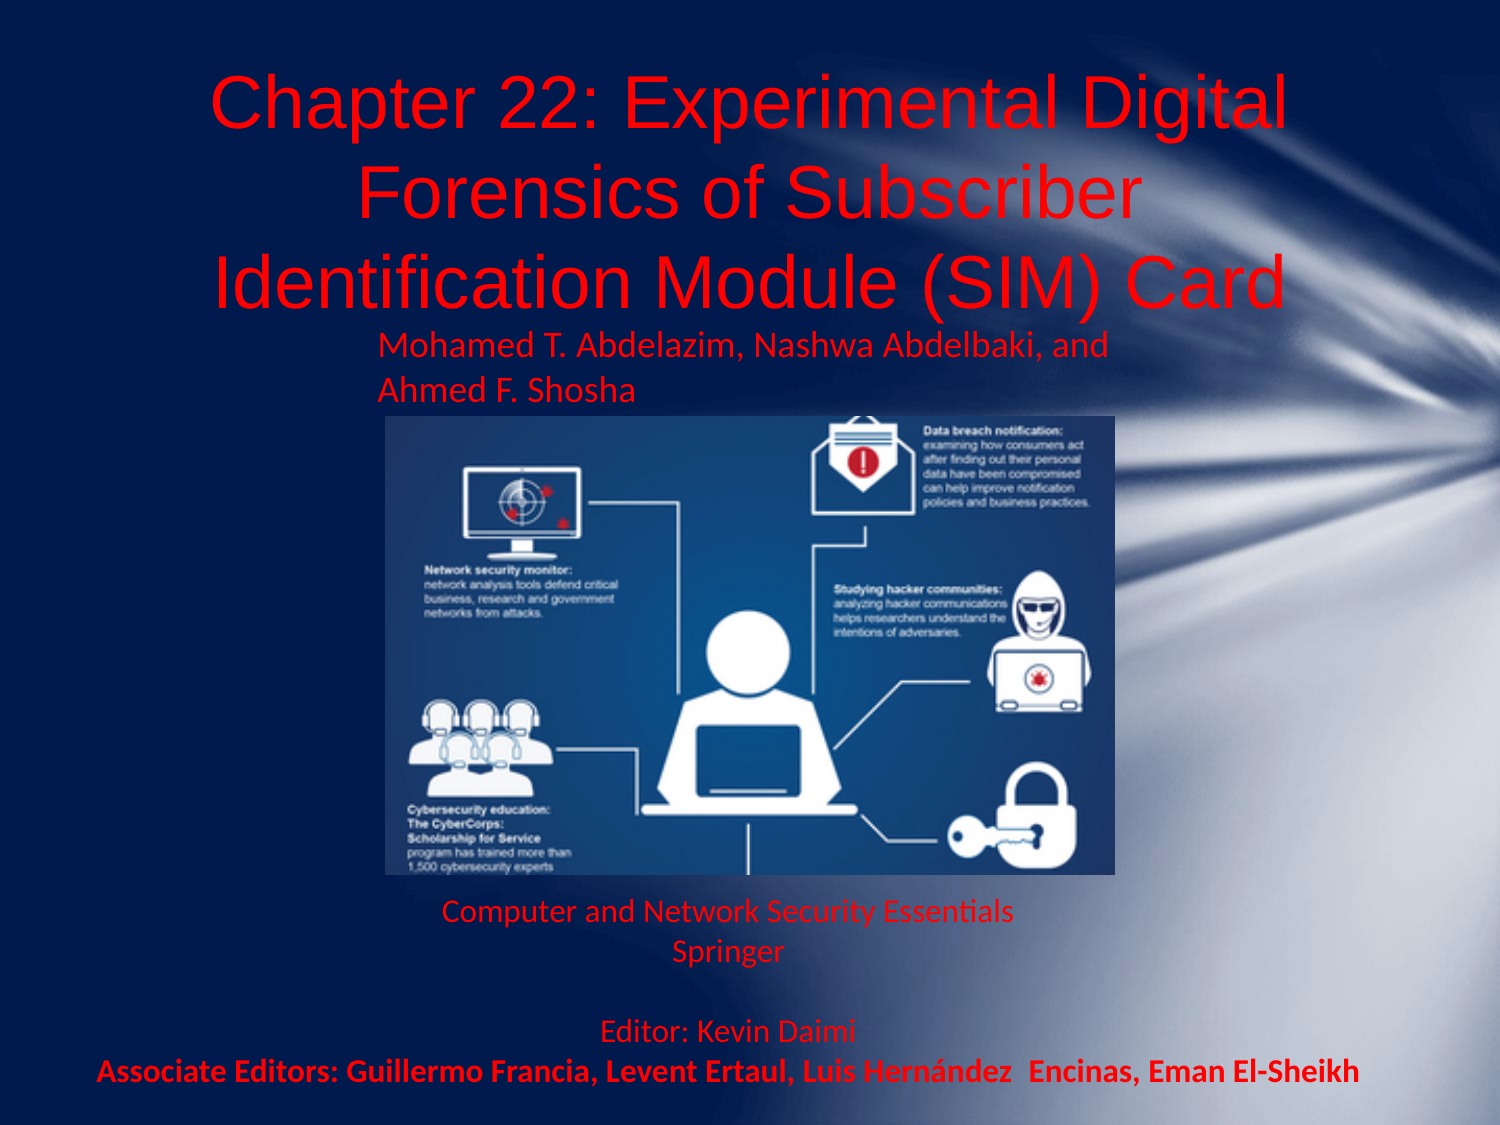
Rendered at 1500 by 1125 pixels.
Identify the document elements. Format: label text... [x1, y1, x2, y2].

footer Computer and Network Security Essentials Springer Editor: Kevin Daimi Associate Editors: Guillermo Francia, Levent Ertaul, Luis Hernández Encinas, Eman El-Sheikh [44, 889, 1413, 1097]
title Chapter 22: Experimental Digital Forensics of Subscriber Identification Module (SIM) Card [44, 53, 1456, 327]
picture [0, 0, 1500, 1125]
text_box Mohamed T. Abdelazim, Nashwa Abdelbaki, and Ahmed F. Shosha [362, 312, 1163, 418]
